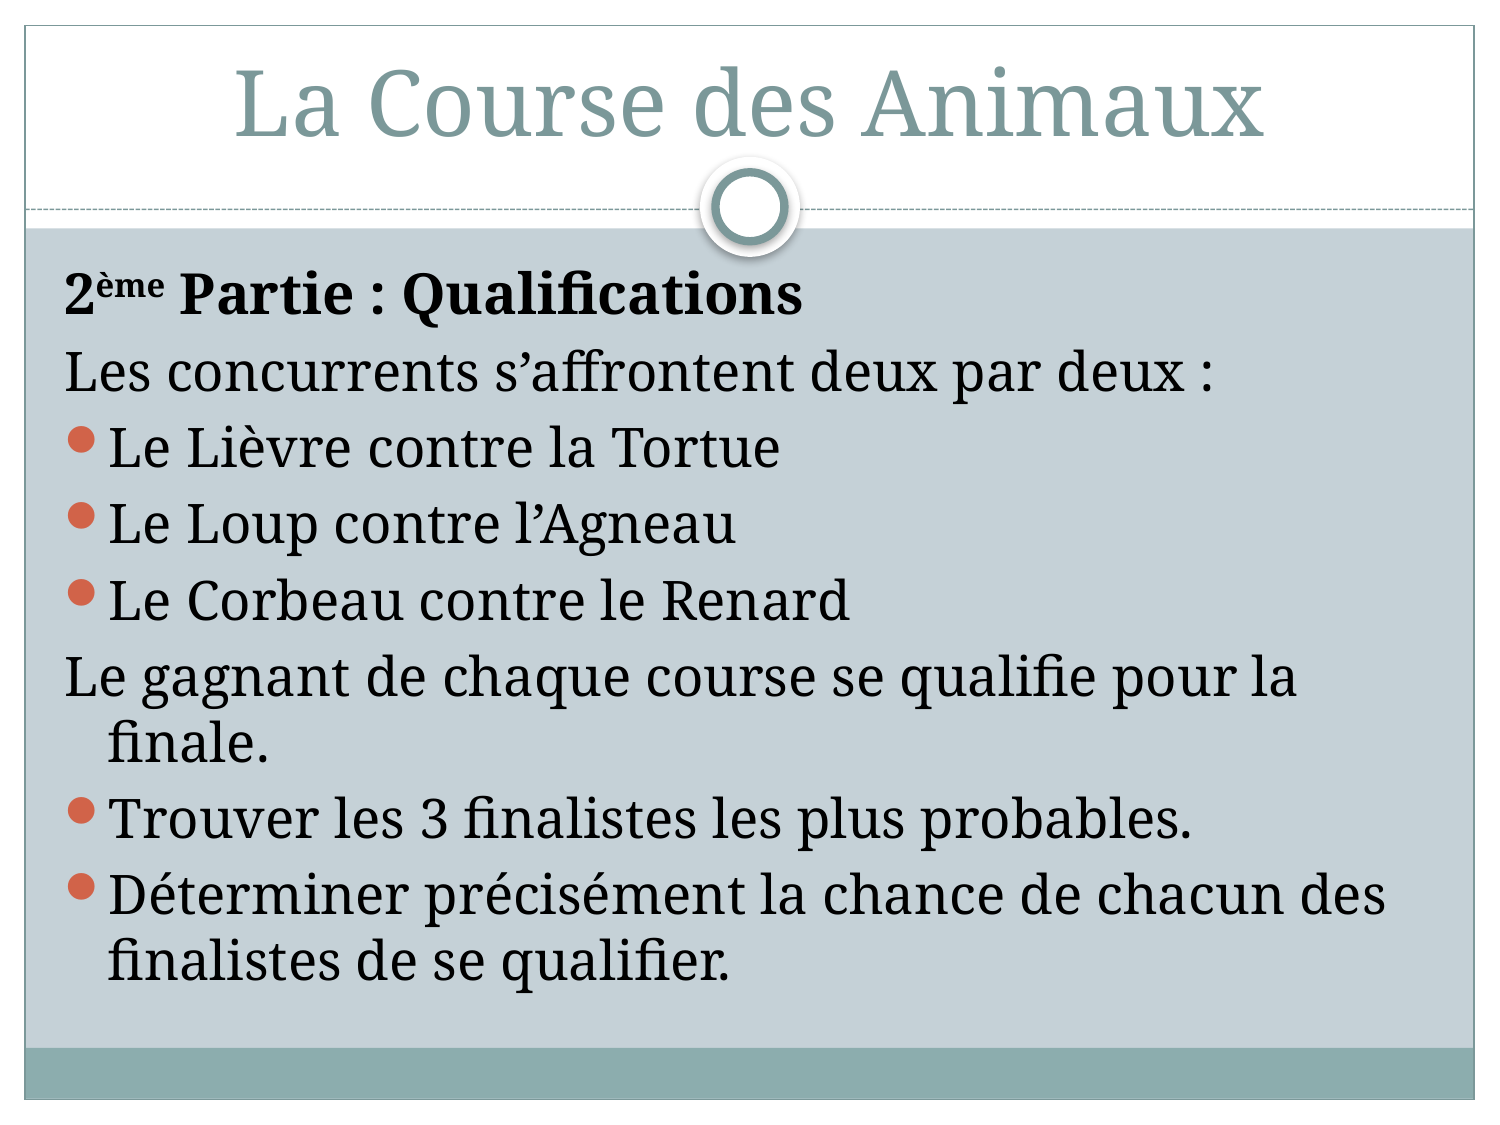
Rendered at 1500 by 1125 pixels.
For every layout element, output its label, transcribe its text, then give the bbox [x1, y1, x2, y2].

title La Course des Animaux [49, 37, 1450, 162]
list 2ème Partie : Qualifications Les concurrents s’affrontent deux par deux : Le Lièvre contre la Tortue Le Loup contre l’Agneau Le Corbeau contre le Renard Le gagnant de chaque course se qualifie pour la finale. Trouver les 3 finalistes les plus probables. Déterminer précisément la chance de chacun des finalistes de se qualifier. [49, 250, 1445, 1001]
